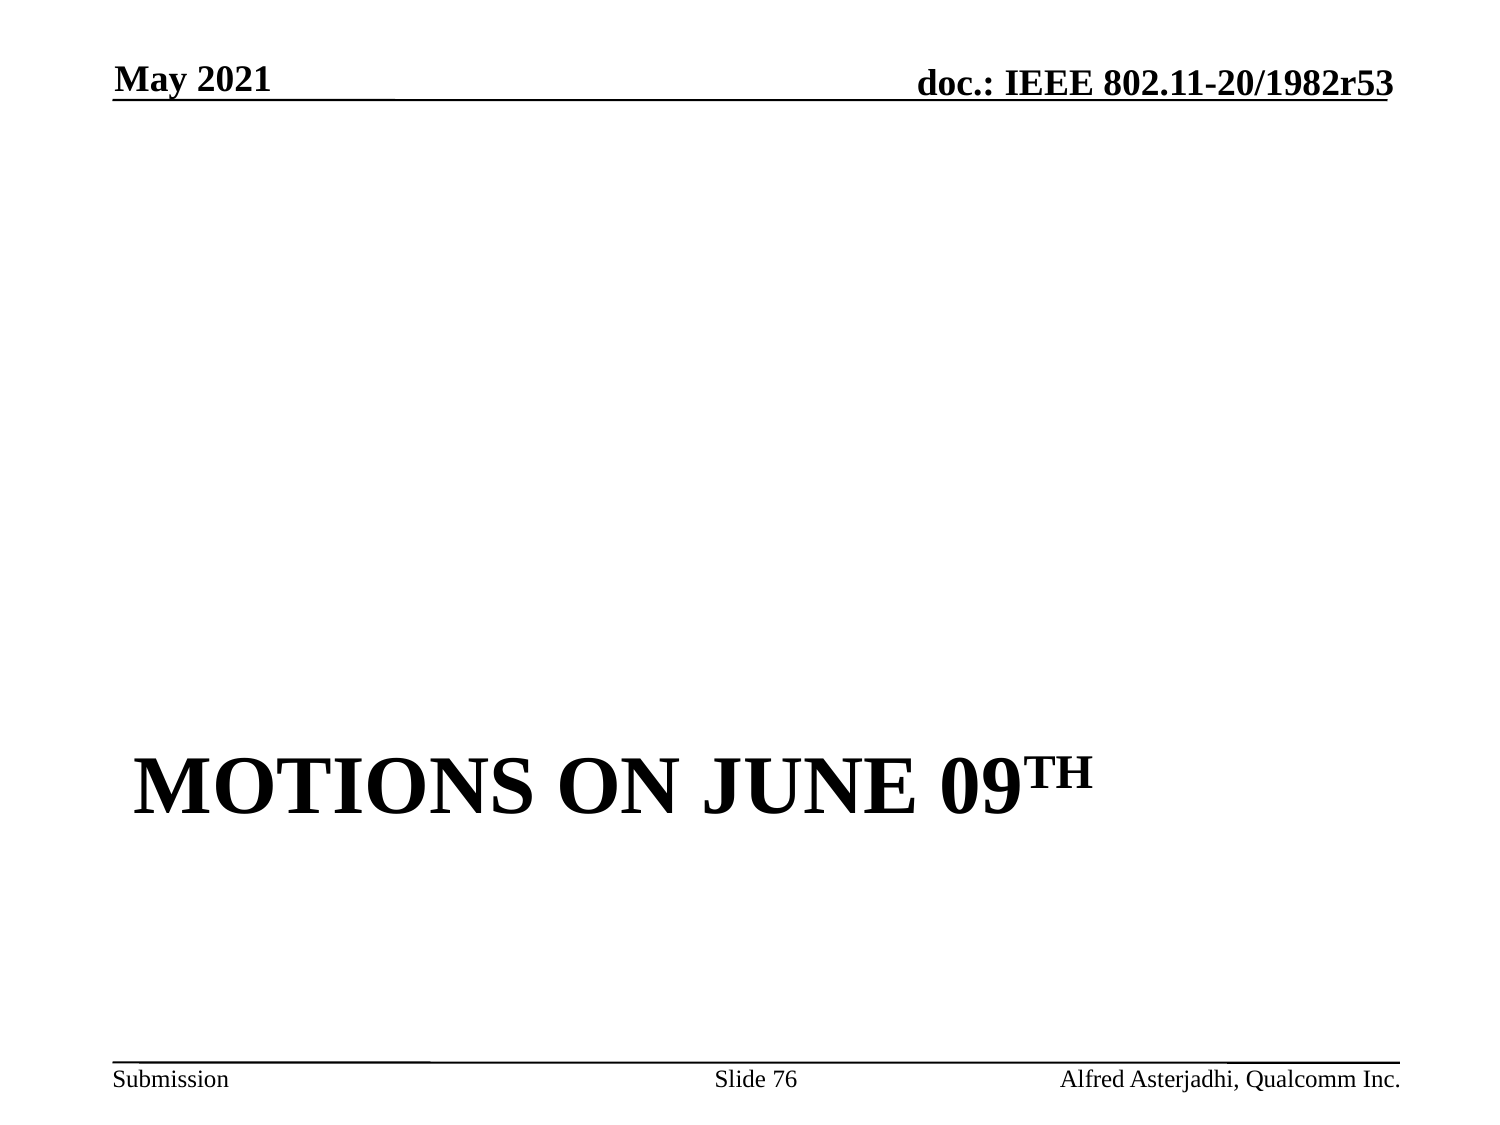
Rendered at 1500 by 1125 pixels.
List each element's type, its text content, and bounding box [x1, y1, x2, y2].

title Motions on June 09th [118, 722, 1394, 947]
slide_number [114, 54, 423, 100]
slide_number Slide 76 [712, 1061, 800, 1123]
footer Alfred Asterjadhi, Qualcomm Inc. [878, 1061, 1402, 1093]
